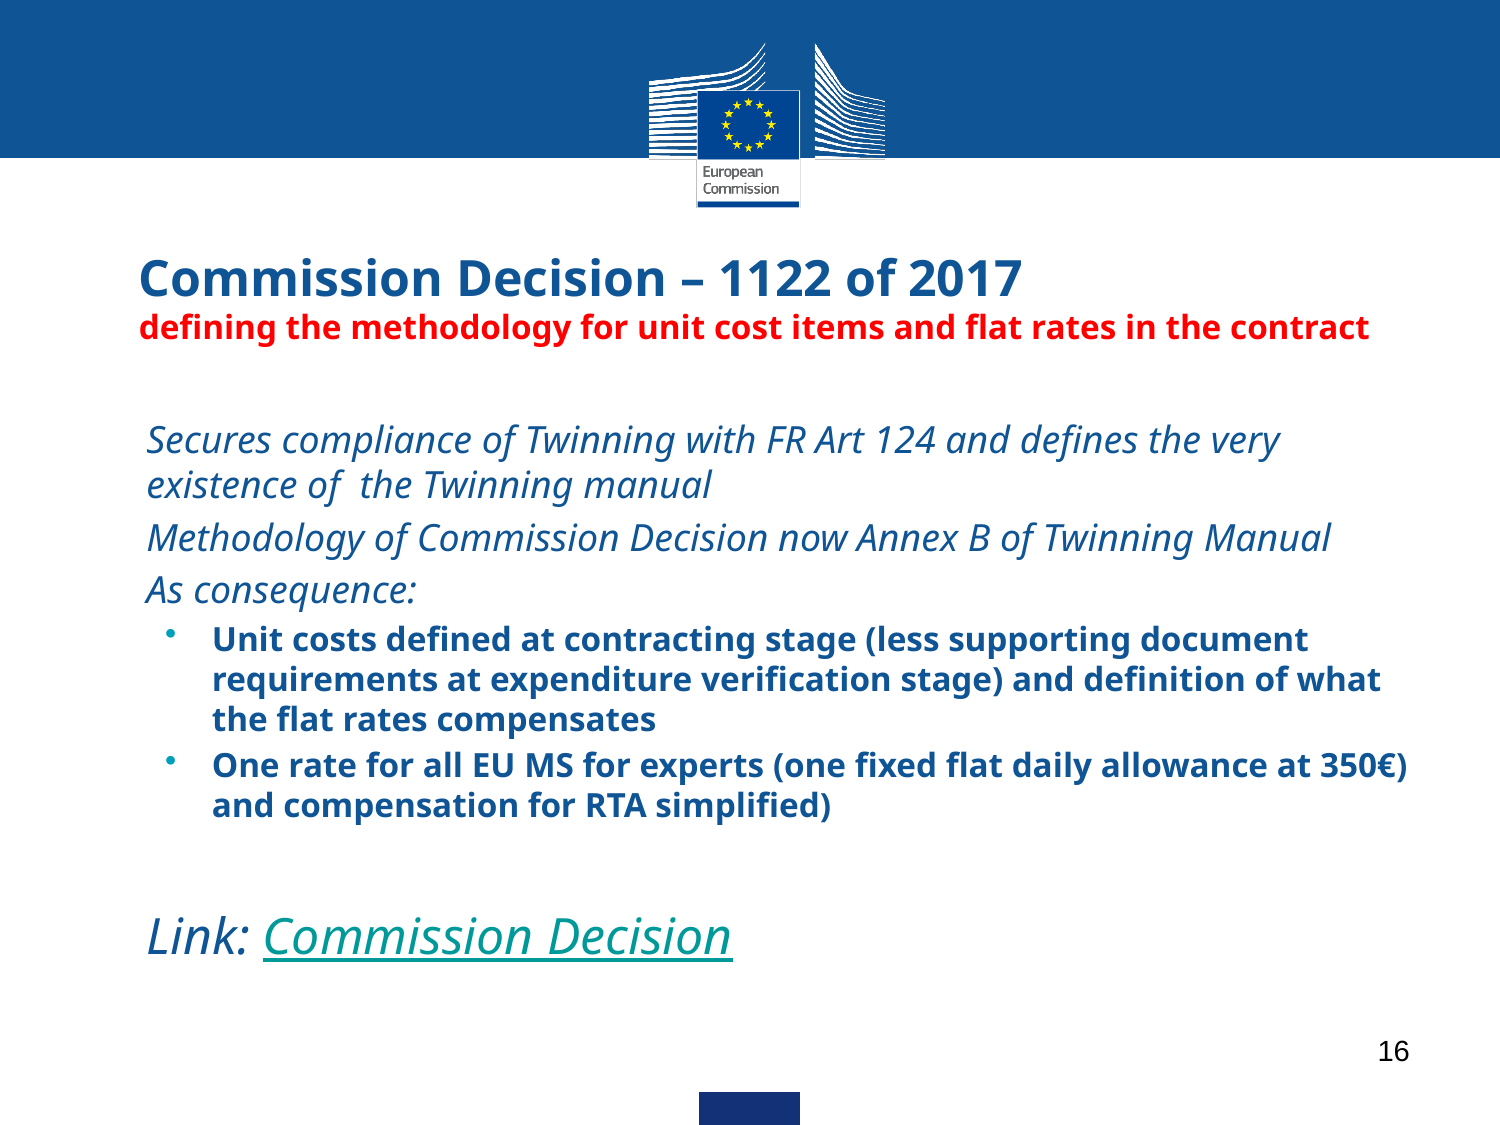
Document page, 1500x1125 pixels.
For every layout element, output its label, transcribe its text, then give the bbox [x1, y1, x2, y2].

picture [649, 42, 885, 208]
slide_number 16 [1074, 1024, 1425, 1103]
list Secures compliance of Twinning with FR Art 124 and defines the very existence of the Twinning manual Methodology of Commission Decision now Annex B of Twinning Manual As consequence: Unit costs defined at contracting stage (less supporting document requirements at expenditure verification stage) and definition of what the flat rates compensates One rate for all EU MS for experts (one fixed flat daily allowance at 350€) and compensation for RTA simplified) Link: Commission Decision [75, 408, 1425, 988]
title Commission Decision – 1122 of 2017 defining the methodology for unit cost items and flat rates in the contract [64, 219, 1415, 374]
